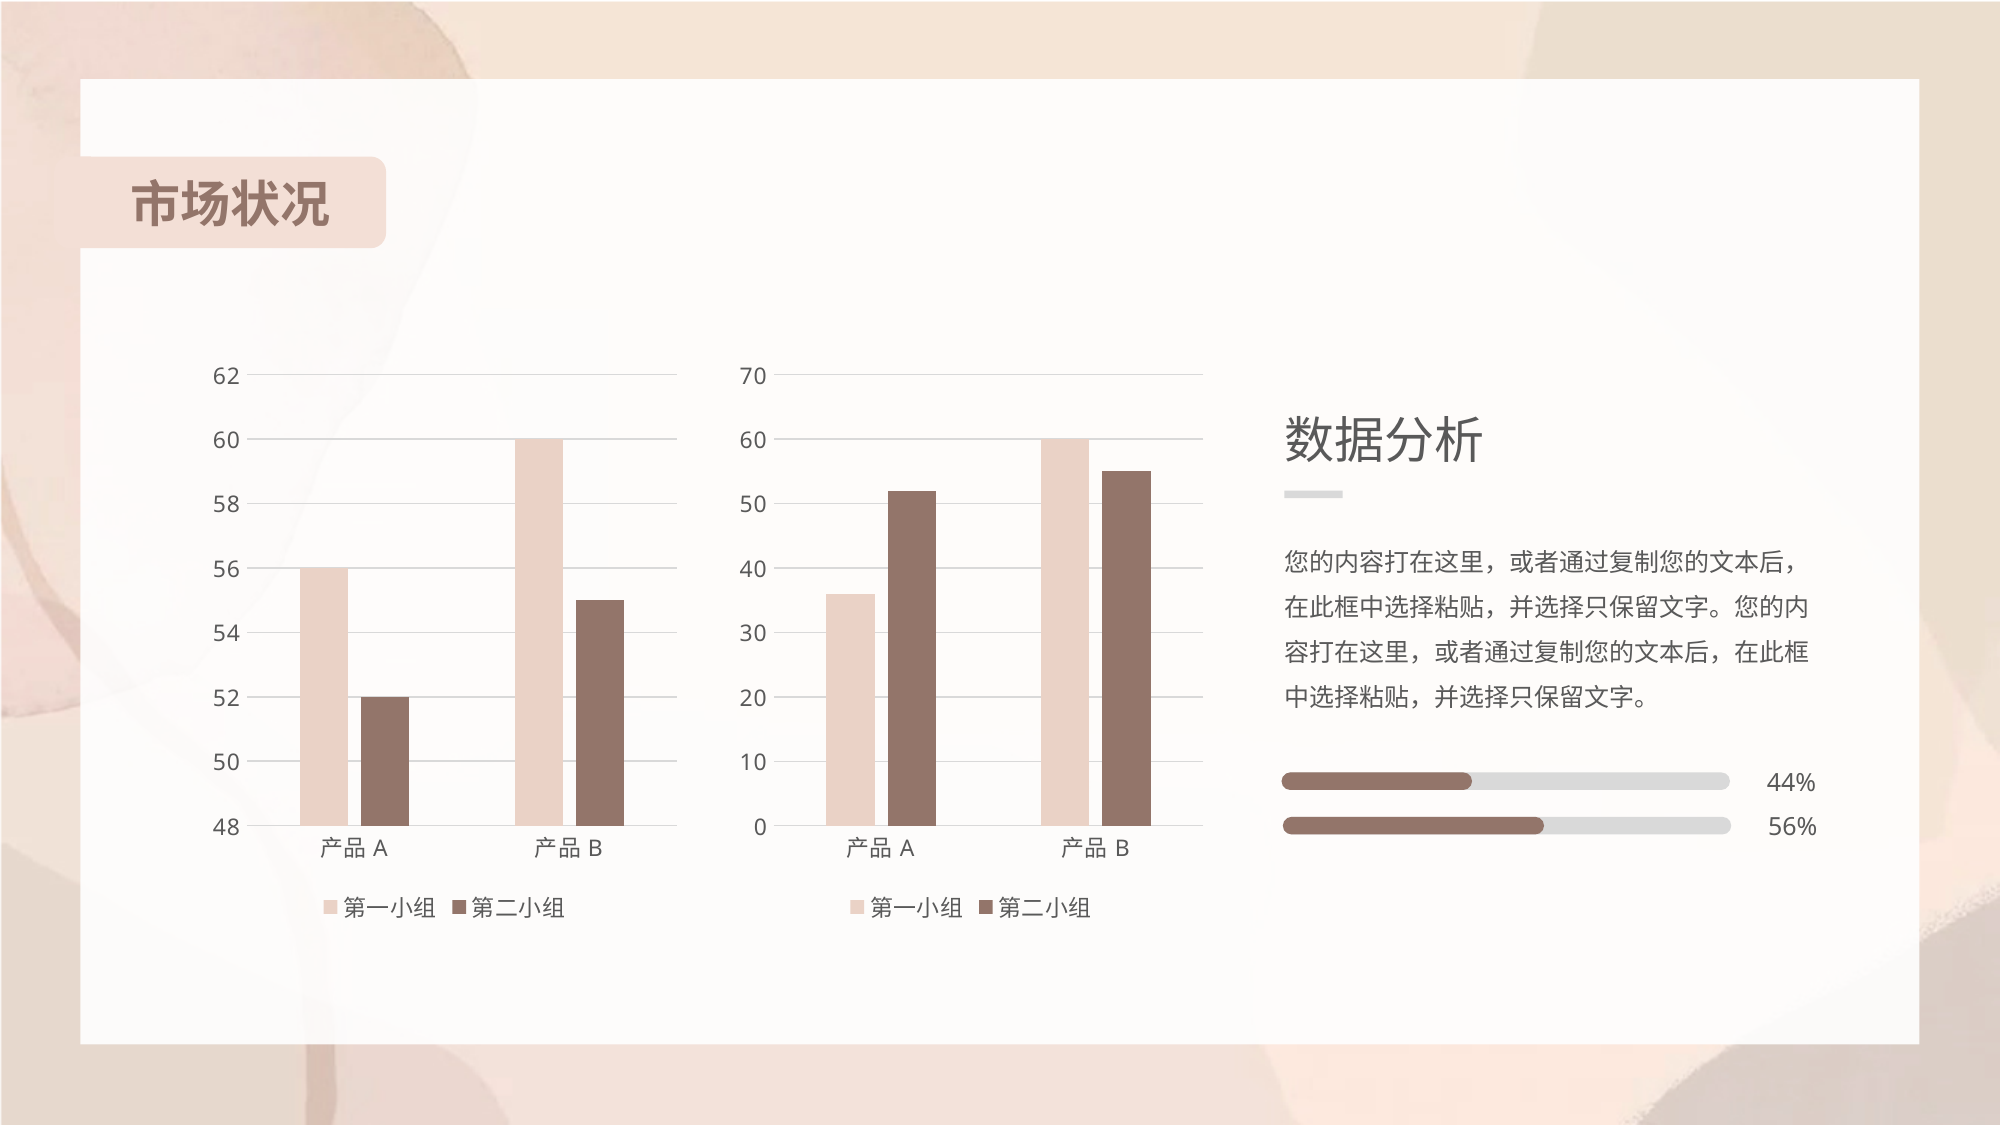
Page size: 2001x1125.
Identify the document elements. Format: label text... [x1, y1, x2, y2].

text_box [79, 78, 437, 1045]
text_box [1563, 771, 1732, 792]
text_box 44% [1752, 758, 1832, 804]
text_box [1563, 78, 1920, 1045]
text_box 您的内容打在这里，或者通过复制您的文本后，在此框中选择粘贴，并选择只保留文字。您的内容打在这里，或者通过复制您的文本后，在此框中选择粘贴，并选择只保留文字。 [1563, 531, 1823, 712]
picture [3, 0, 2000, 1125]
text_box [1563, 815, 1733, 836]
text_box [53, 155, 388, 250]
text_box 市场状况 [115, 165, 346, 240]
text_box 56% [1753, 803, 1833, 849]
chart [203, 347, 687, 929]
chart [729, 347, 1214, 929]
